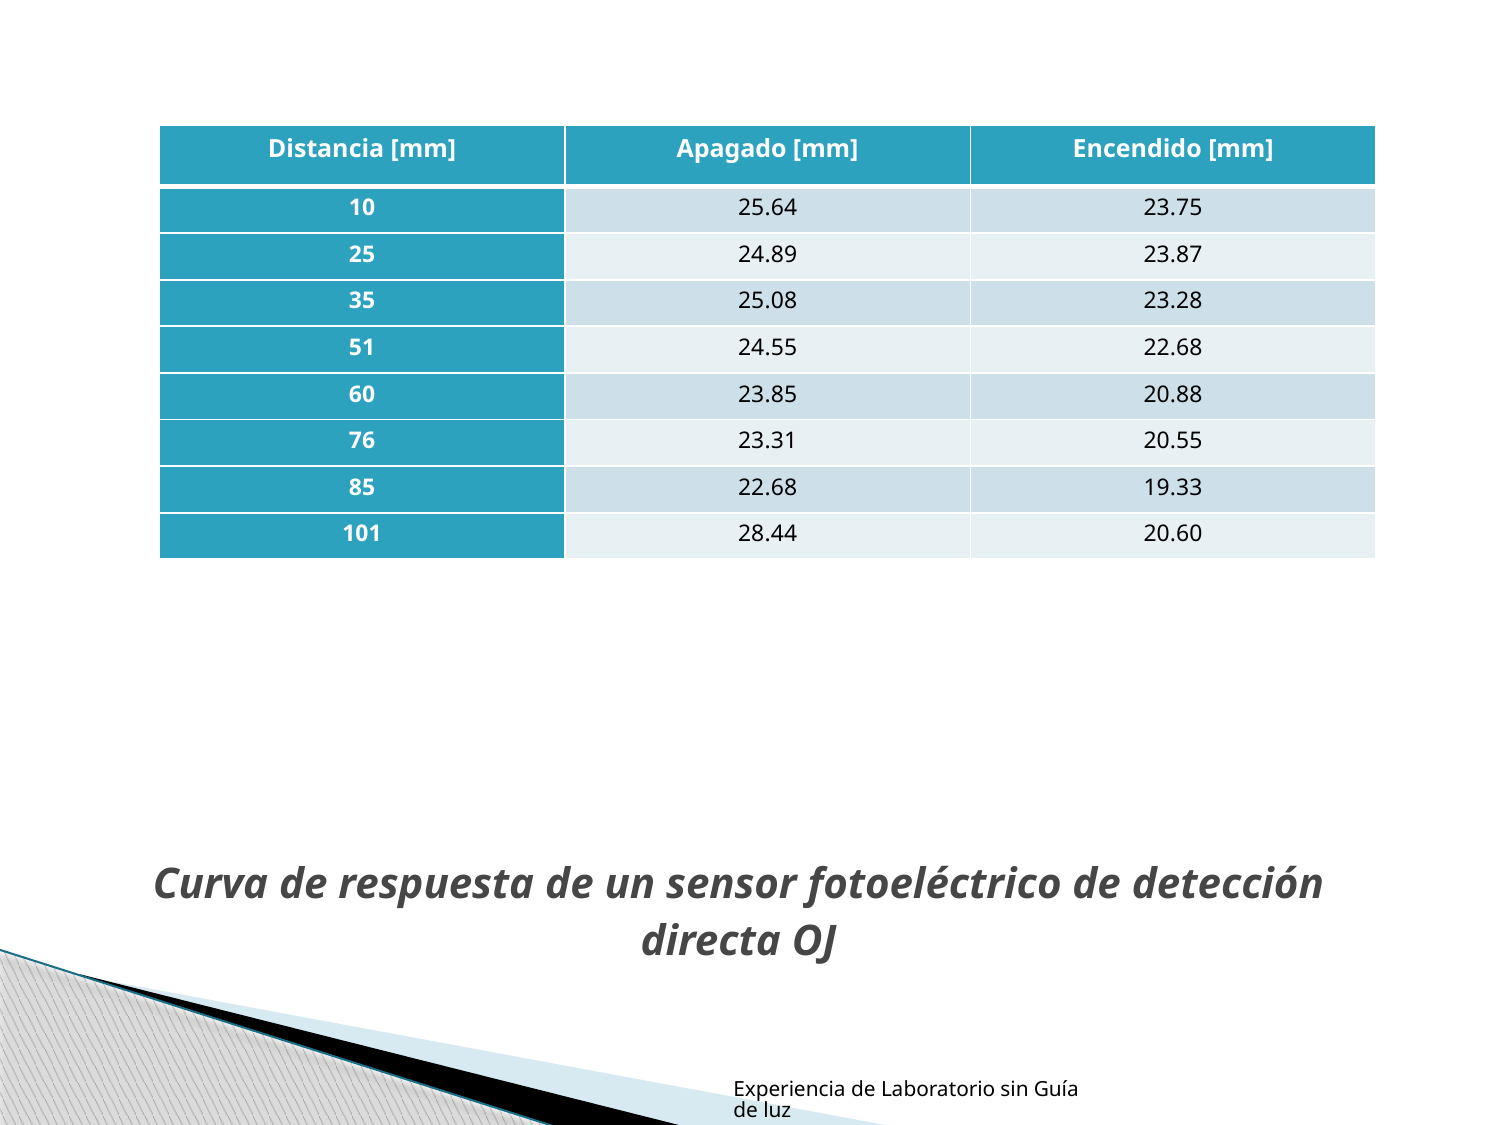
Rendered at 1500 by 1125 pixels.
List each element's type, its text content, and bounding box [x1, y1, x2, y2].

table_cell 76 [160, 420, 564, 465]
table_cell 23.75 [971, 189, 1375, 232]
table_cell 25 [160, 234, 564, 279]
footer Experiencia de Laboratorio sin Guía de luz [718, 1051, 1105, 1112]
table_cell 51 [160, 327, 564, 372]
table_cell 24.55 [566, 327, 970, 372]
table_cell 23.85 [566, 374, 970, 419]
table_header Distancia [mm] [160, 126, 564, 184]
table_cell 10 [160, 189, 564, 232]
table_cell 23.28 [971, 281, 1375, 325]
title Curva de respuesta de un sensor fotoeléctrico de detección directa OJ [112, 846, 1365, 1033]
table_cell 22.68 [971, 327, 1375, 372]
table_cell 25.64 [566, 189, 970, 232]
table_cell 20.88 [971, 374, 1375, 419]
table_cell 24.89 [566, 234, 970, 279]
table_cell 25.08 [566, 281, 970, 325]
table_cell 23.87 [971, 234, 1375, 279]
table_header Encendido [mm] [971, 126, 1375, 184]
table_cell 28.44 [566, 514, 970, 558]
table_cell 20.60 [971, 514, 1375, 558]
table_cell 20.55 [971, 420, 1375, 465]
table_cell 60 [160, 374, 564, 419]
table_cell 35 [160, 281, 564, 325]
table_cell 85 [160, 467, 564, 512]
table_cell 19.33 [971, 467, 1375, 512]
table_cell 22.68 [566, 467, 970, 512]
table_header Apagado [mm] [566, 126, 970, 184]
table_cell 23.31 [566, 420, 970, 465]
table_cell 101 [160, 514, 564, 558]
